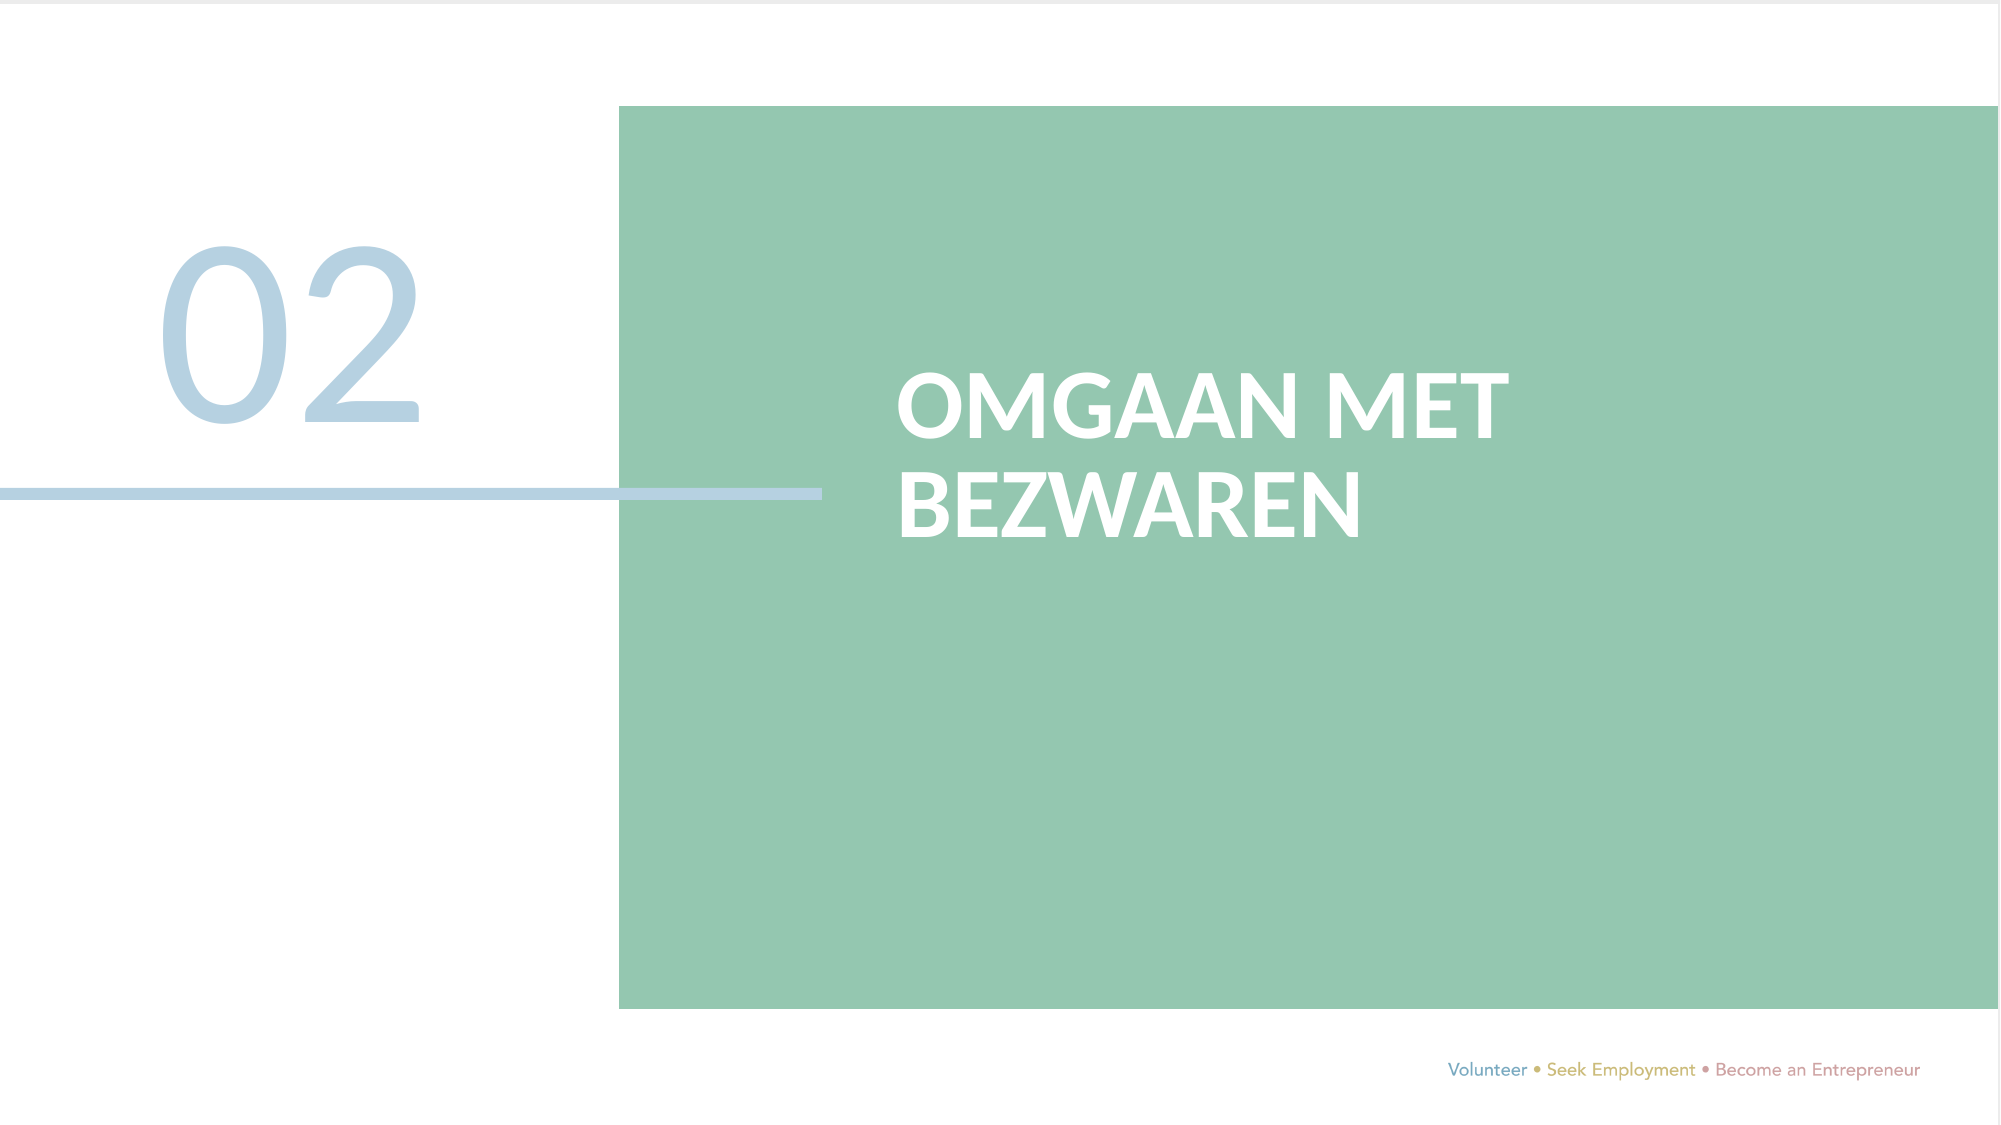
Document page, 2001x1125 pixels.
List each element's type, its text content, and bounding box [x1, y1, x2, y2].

picture [1418, 1046, 1971, 1103]
list OMGAAN MET BEZWAREN [880, 352, 1595, 881]
list 02 [141, 180, 481, 277]
